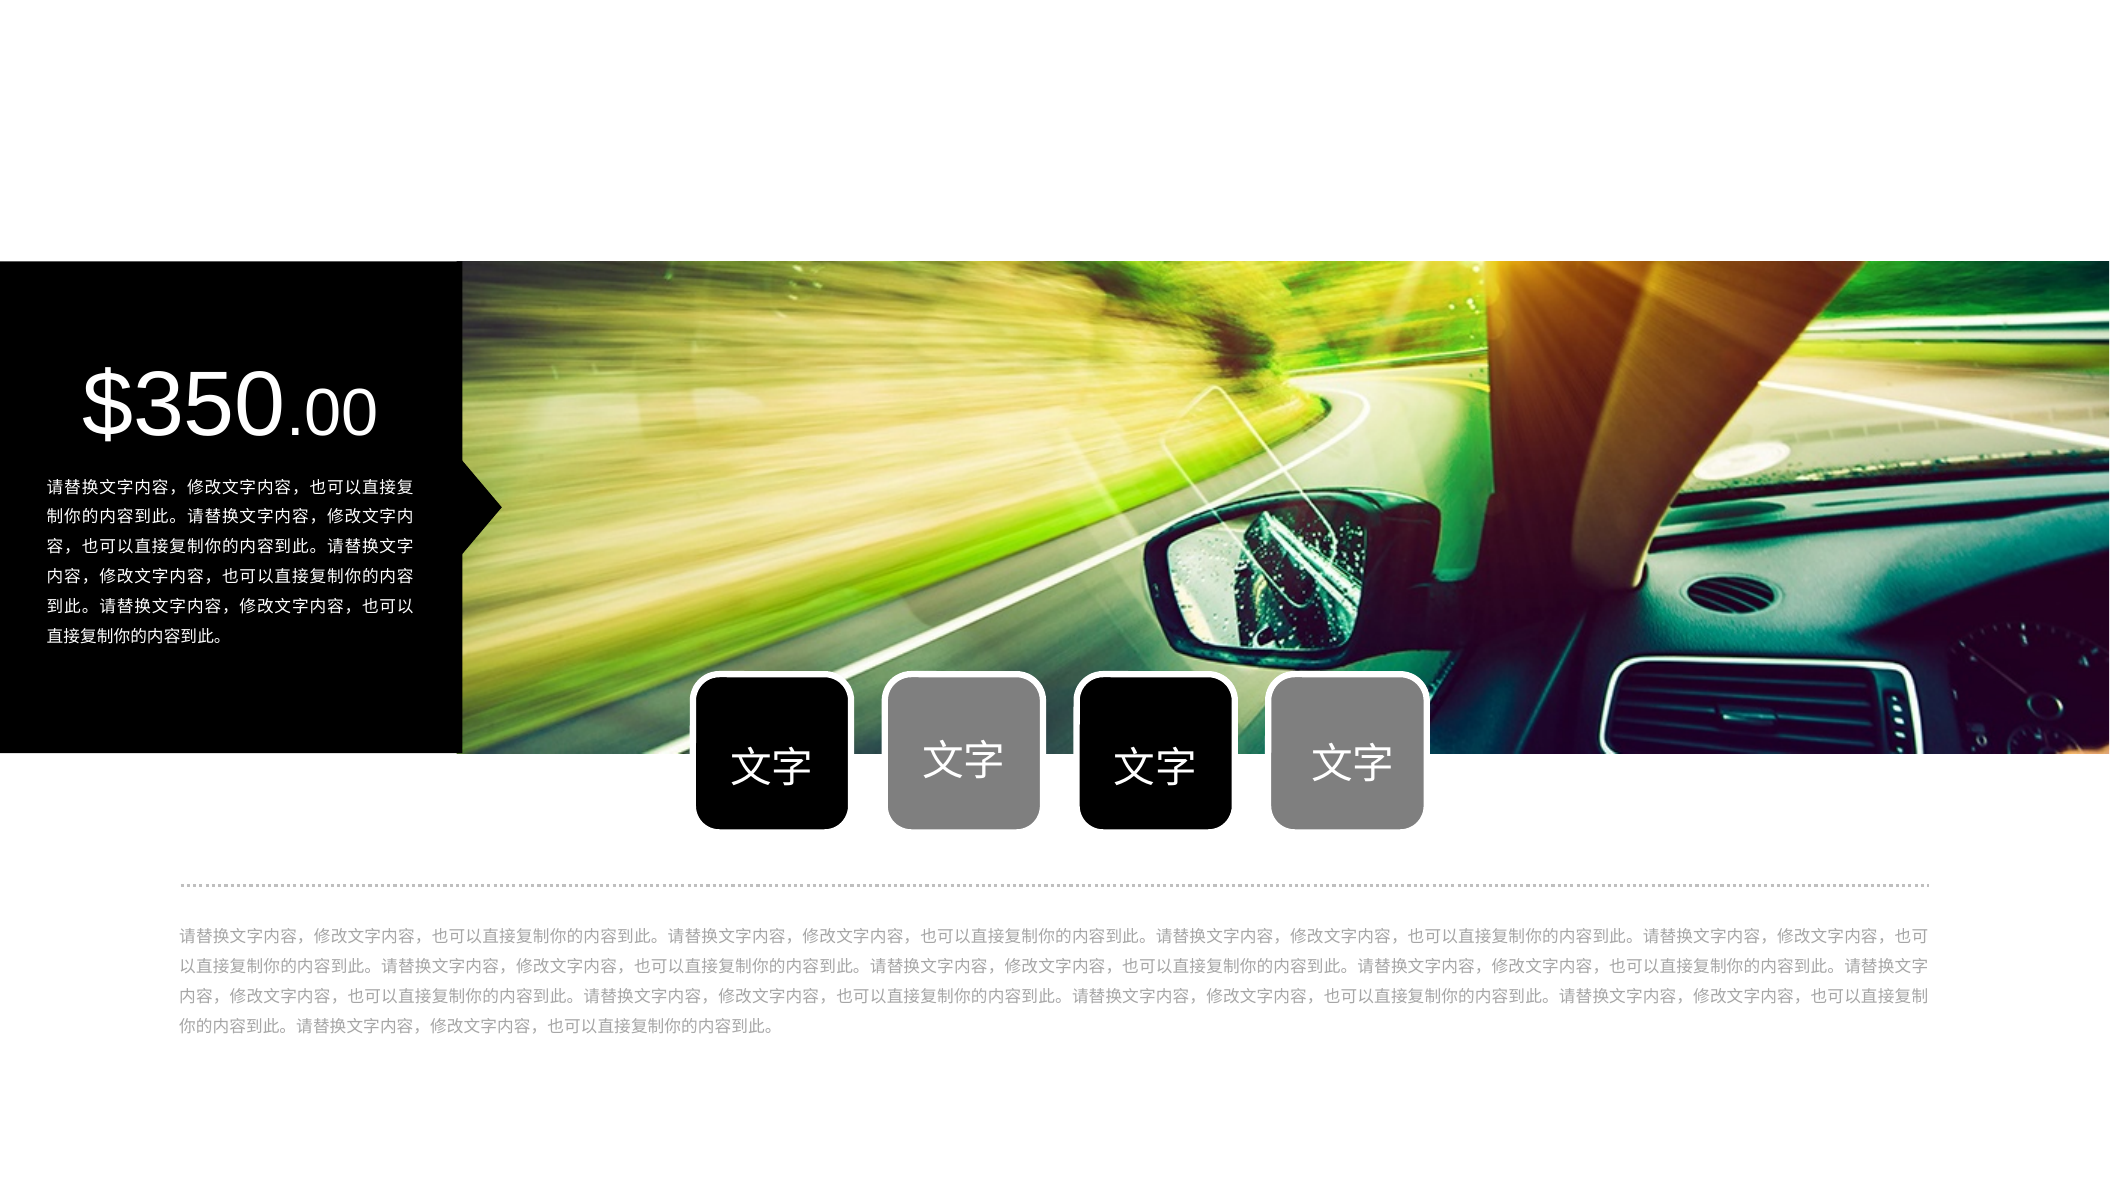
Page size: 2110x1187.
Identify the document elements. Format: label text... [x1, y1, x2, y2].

text_box 文字 [1075, 673, 1236, 834]
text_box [0, 261, 502, 754]
text_box 请替换文字内容，修改文字内容，也可以直接复制你的内容到此。请替换文字内容，修改文字内容，也可以直接复制你的内容到此。请替换文字内容，修改文字内容，也可以直接复制你的内容到此。请替换文字内容，修改文字内容，也可以直接复制你的内容到此。请替换文字内容，修改文字内容，也可以直接复制你的内容到此。请替换文字内容，修改文字内容，也可以直接复制你的内容到此。请替换文字内容，修改文字内容，也可以直接复制你的内容到此。请替换文字内容，修改文字内容，也可以直接复制你的内容到此。请替换文字内容，修改文字内容，也可以直接复制你的内容到此。请替换文字内容，修改文字内容，也可以直接复制你的内容到此。请替换文字内容，修改文字内容，也可以直接复制你的内容到此。请替换文字内容，修改文字内容，也可以直接复制你的内容到此。 [179, 916, 1931, 1036]
text_box 文字 [691, 673, 853, 834]
text_box 文字 [1267, 673, 1428, 834]
text_box [456, 260, 2110, 754]
text_box 文字 [883, 673, 1045, 834]
